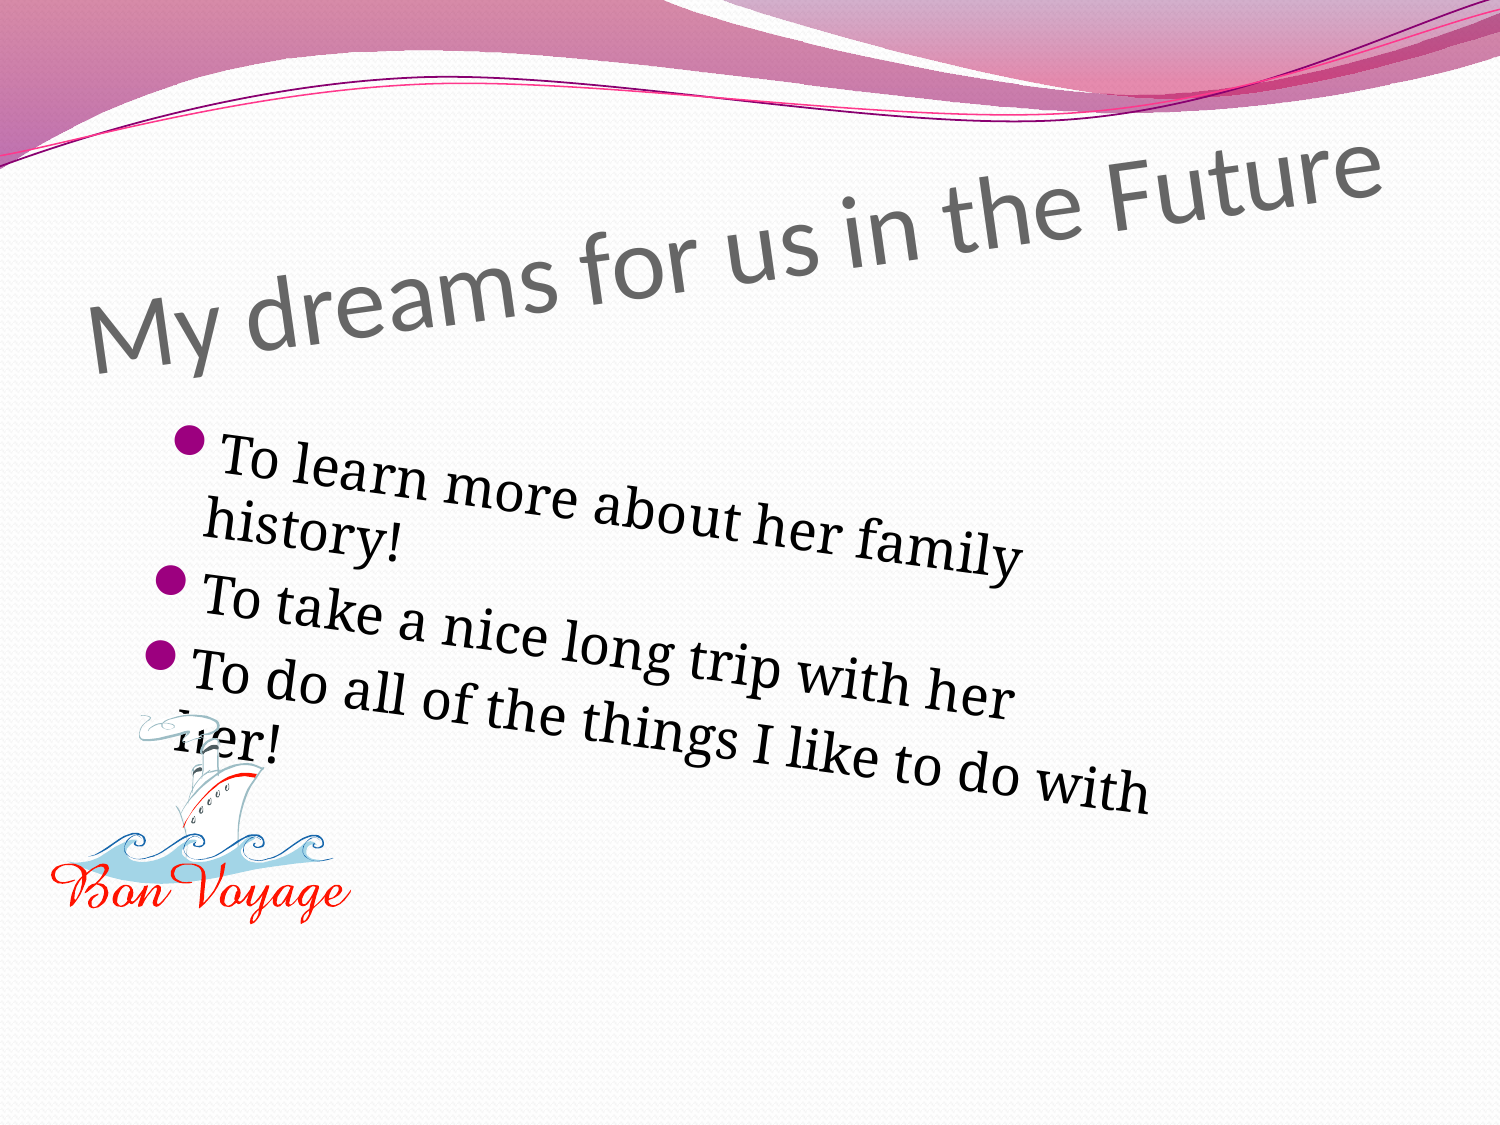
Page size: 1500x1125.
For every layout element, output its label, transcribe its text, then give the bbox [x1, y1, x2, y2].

list To learn more about her family history! To take a nice long trip with her To do all of the things I like to do with her! [124, 402, 1251, 817]
title My dreams for us in the Future [68, 22, 1432, 397]
picture [49, 712, 353, 926]
